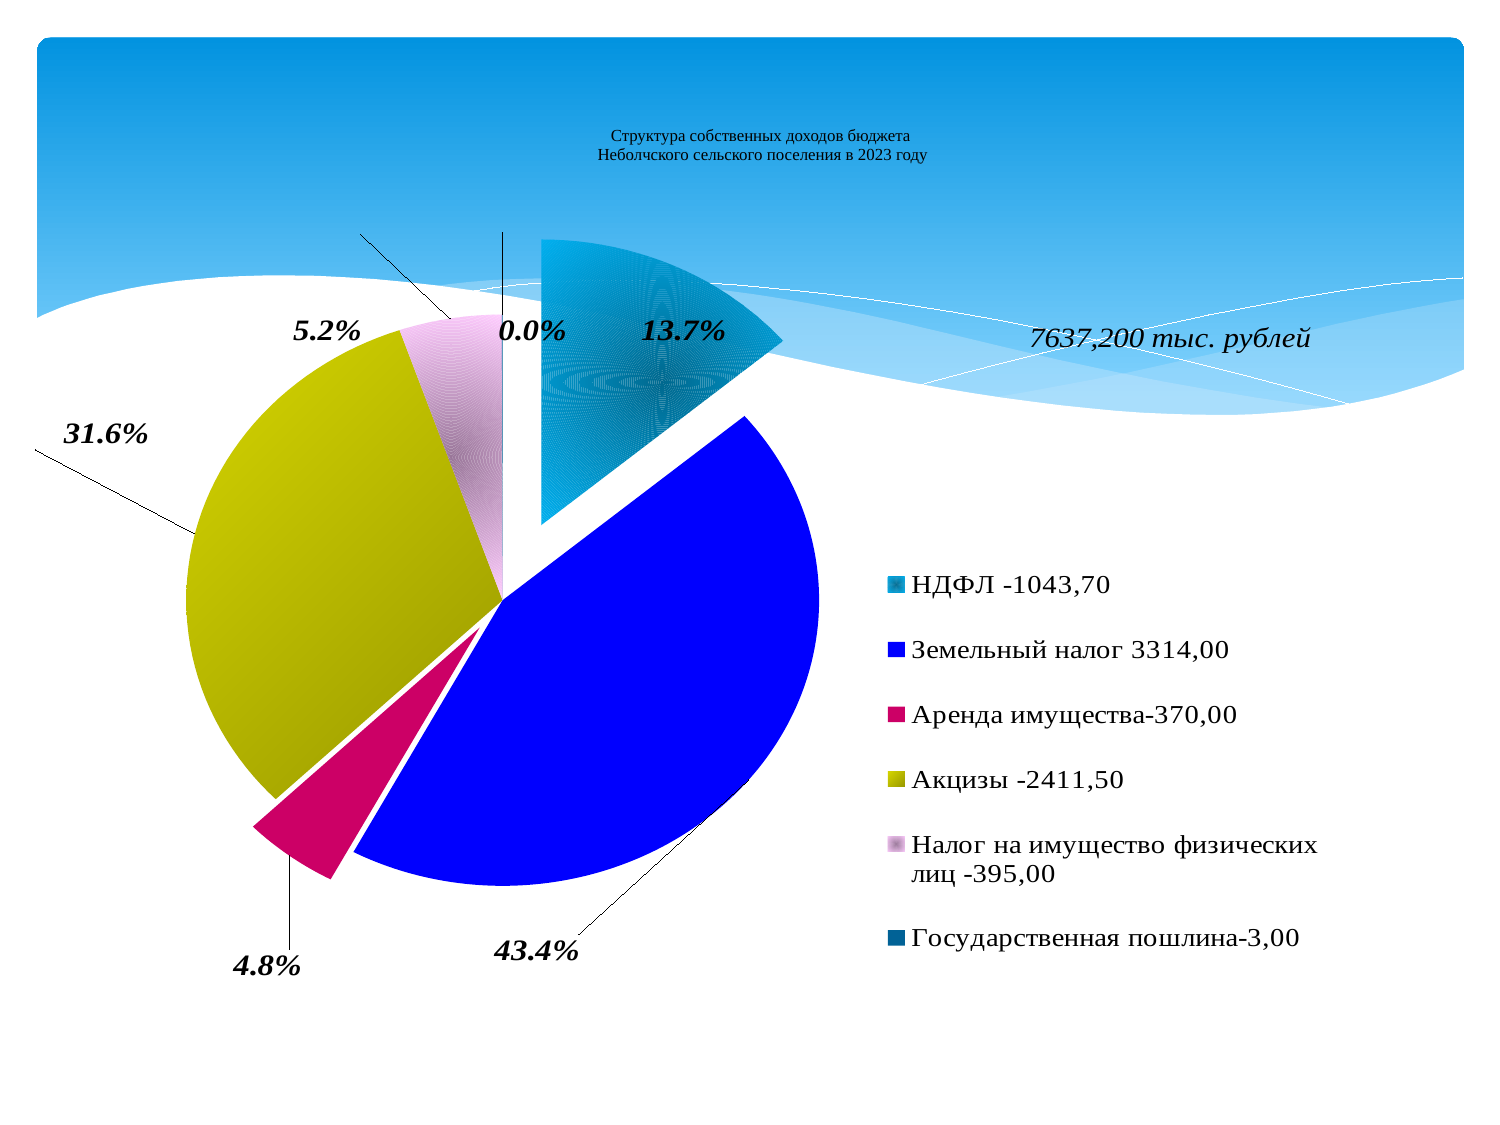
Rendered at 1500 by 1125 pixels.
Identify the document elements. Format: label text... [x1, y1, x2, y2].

chart [35, 225, 1436, 989]
title Структура собственных доходов бюджета Неболчского сельского поселения в 2023 году [53, 60, 1473, 244]
